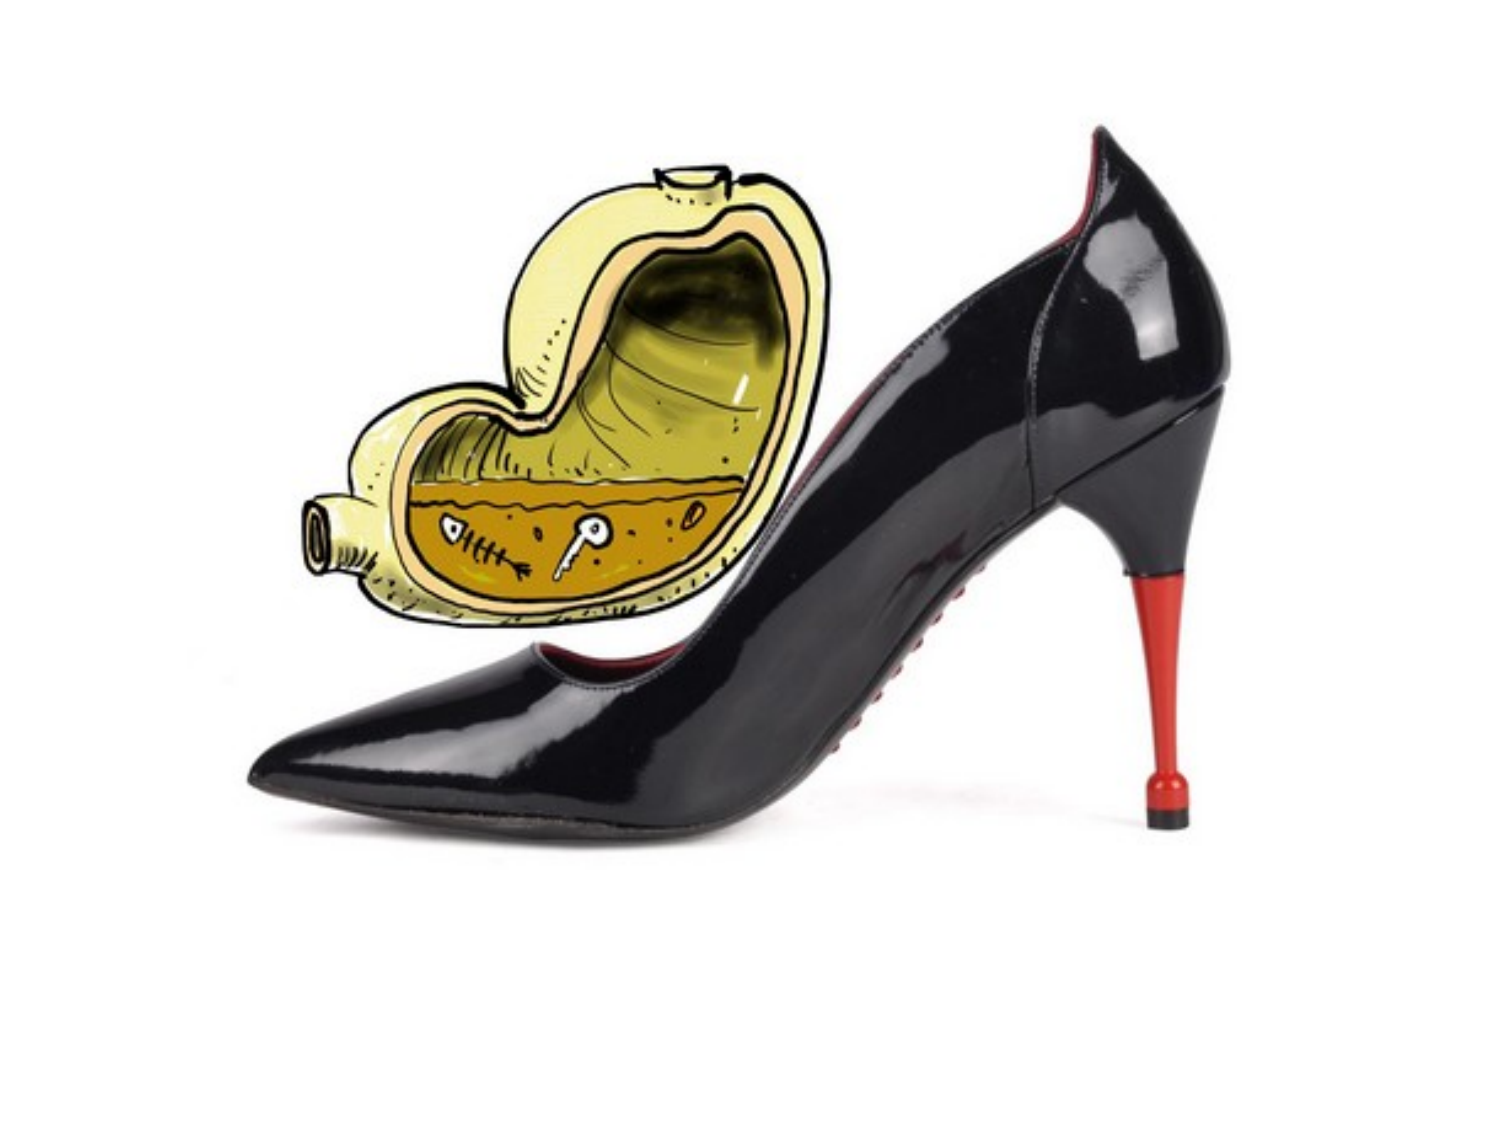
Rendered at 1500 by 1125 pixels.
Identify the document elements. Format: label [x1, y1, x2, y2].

picture [135, 77, 1365, 897]
